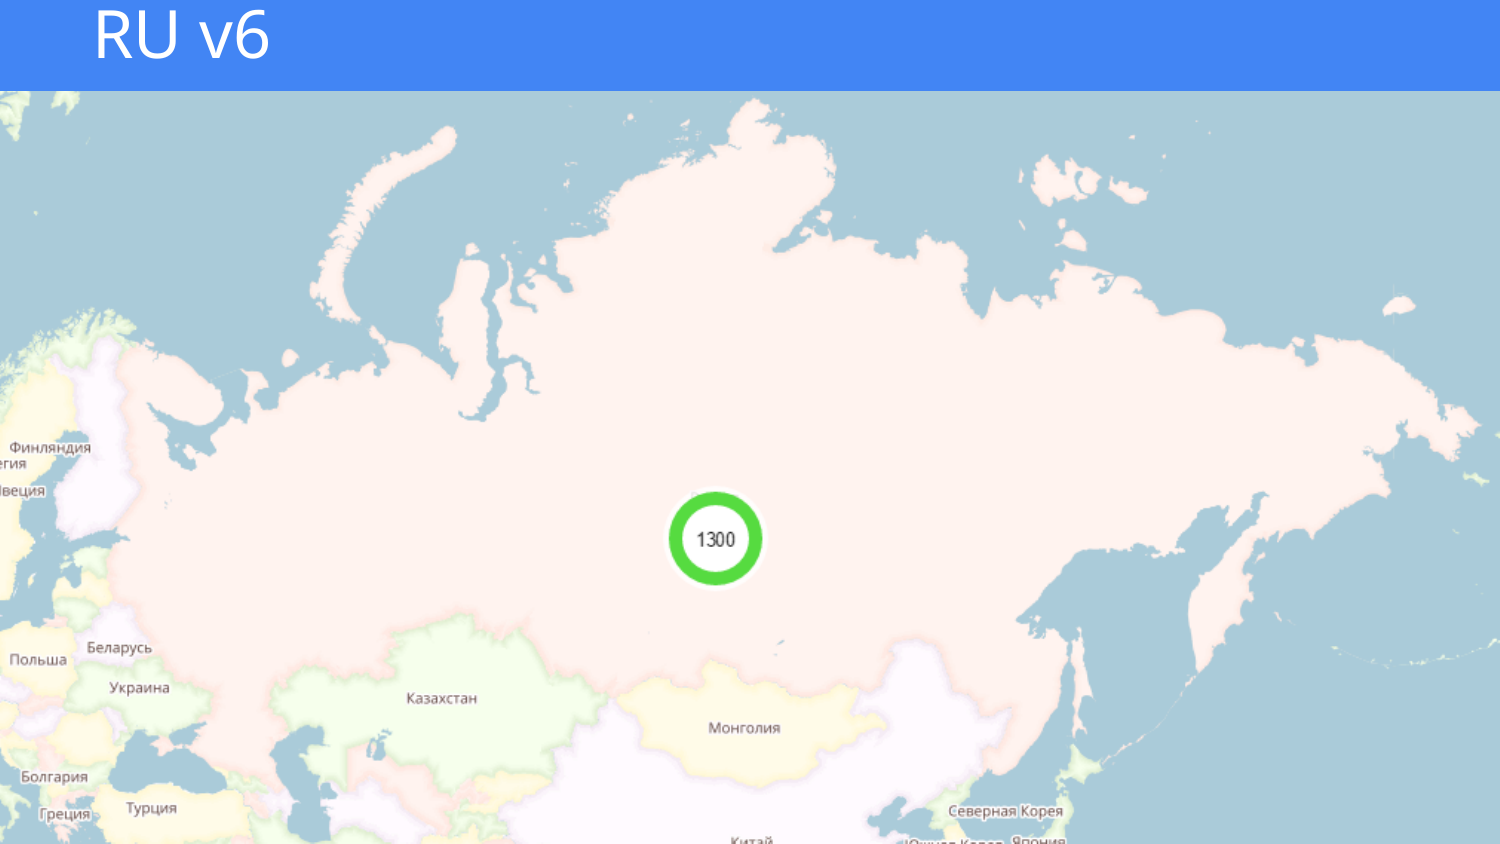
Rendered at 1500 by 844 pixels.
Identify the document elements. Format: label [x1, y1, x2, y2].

picture [0, 91, 1500, 844]
